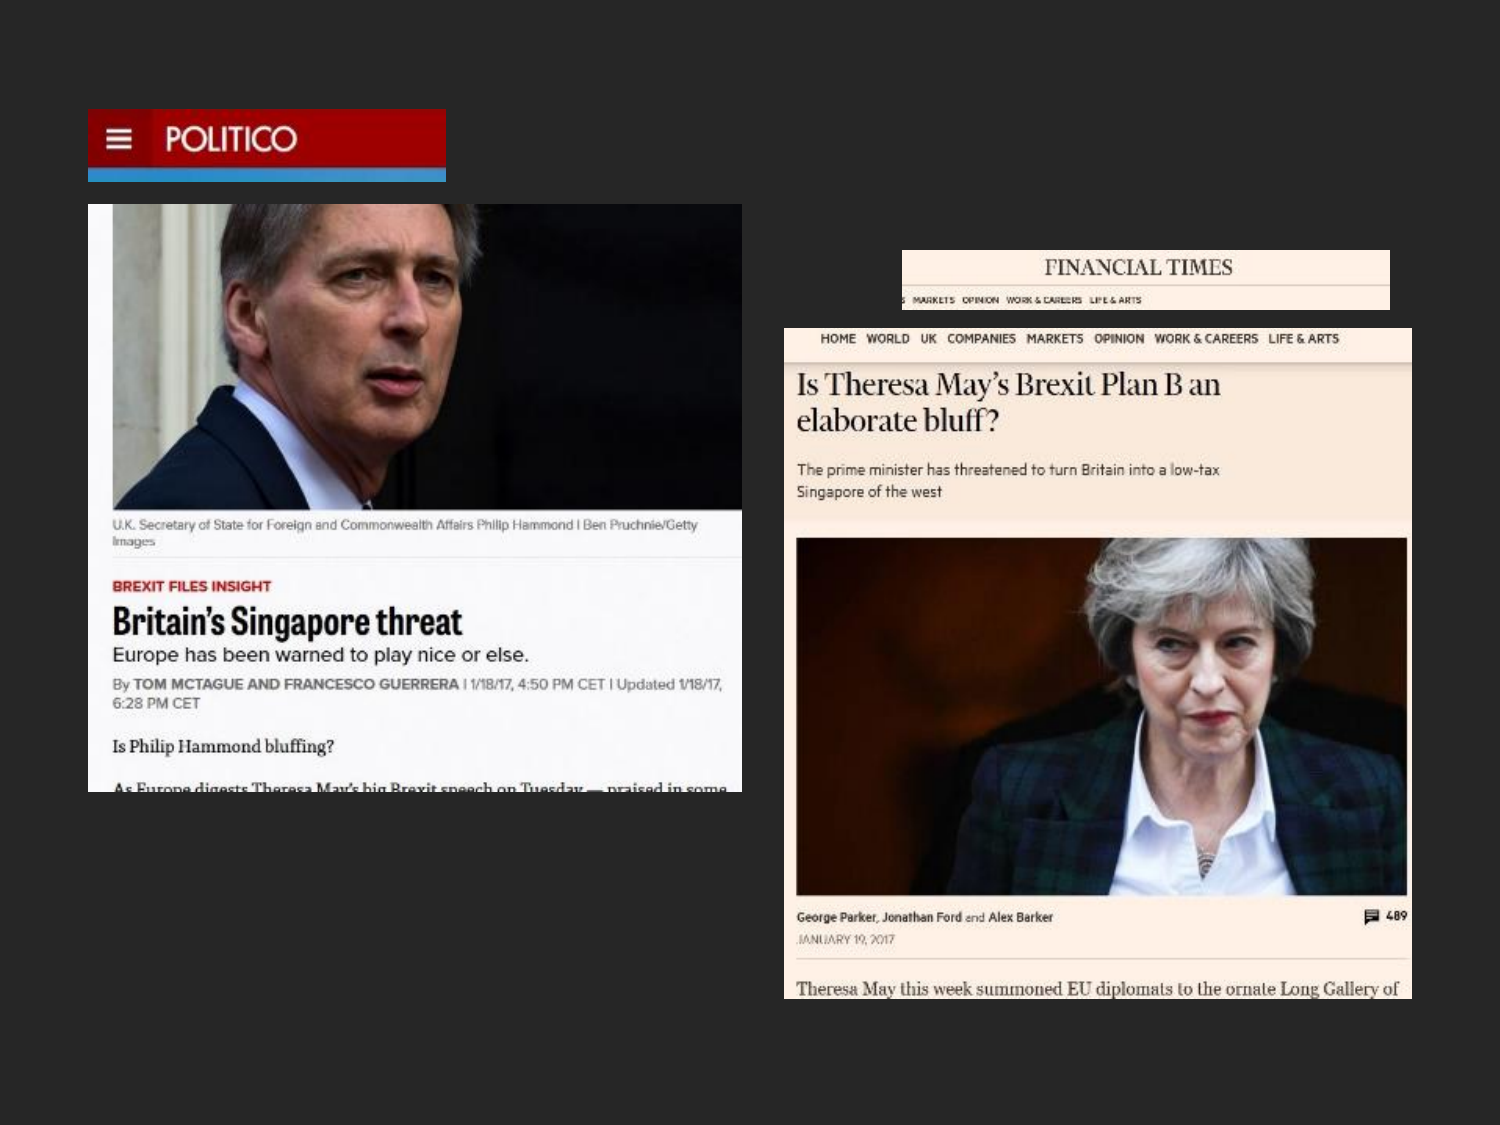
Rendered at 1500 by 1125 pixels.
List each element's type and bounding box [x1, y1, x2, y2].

picture [902, 250, 1390, 310]
picture [88, 109, 447, 182]
picture [784, 328, 1412, 999]
picture [88, 204, 743, 792]
